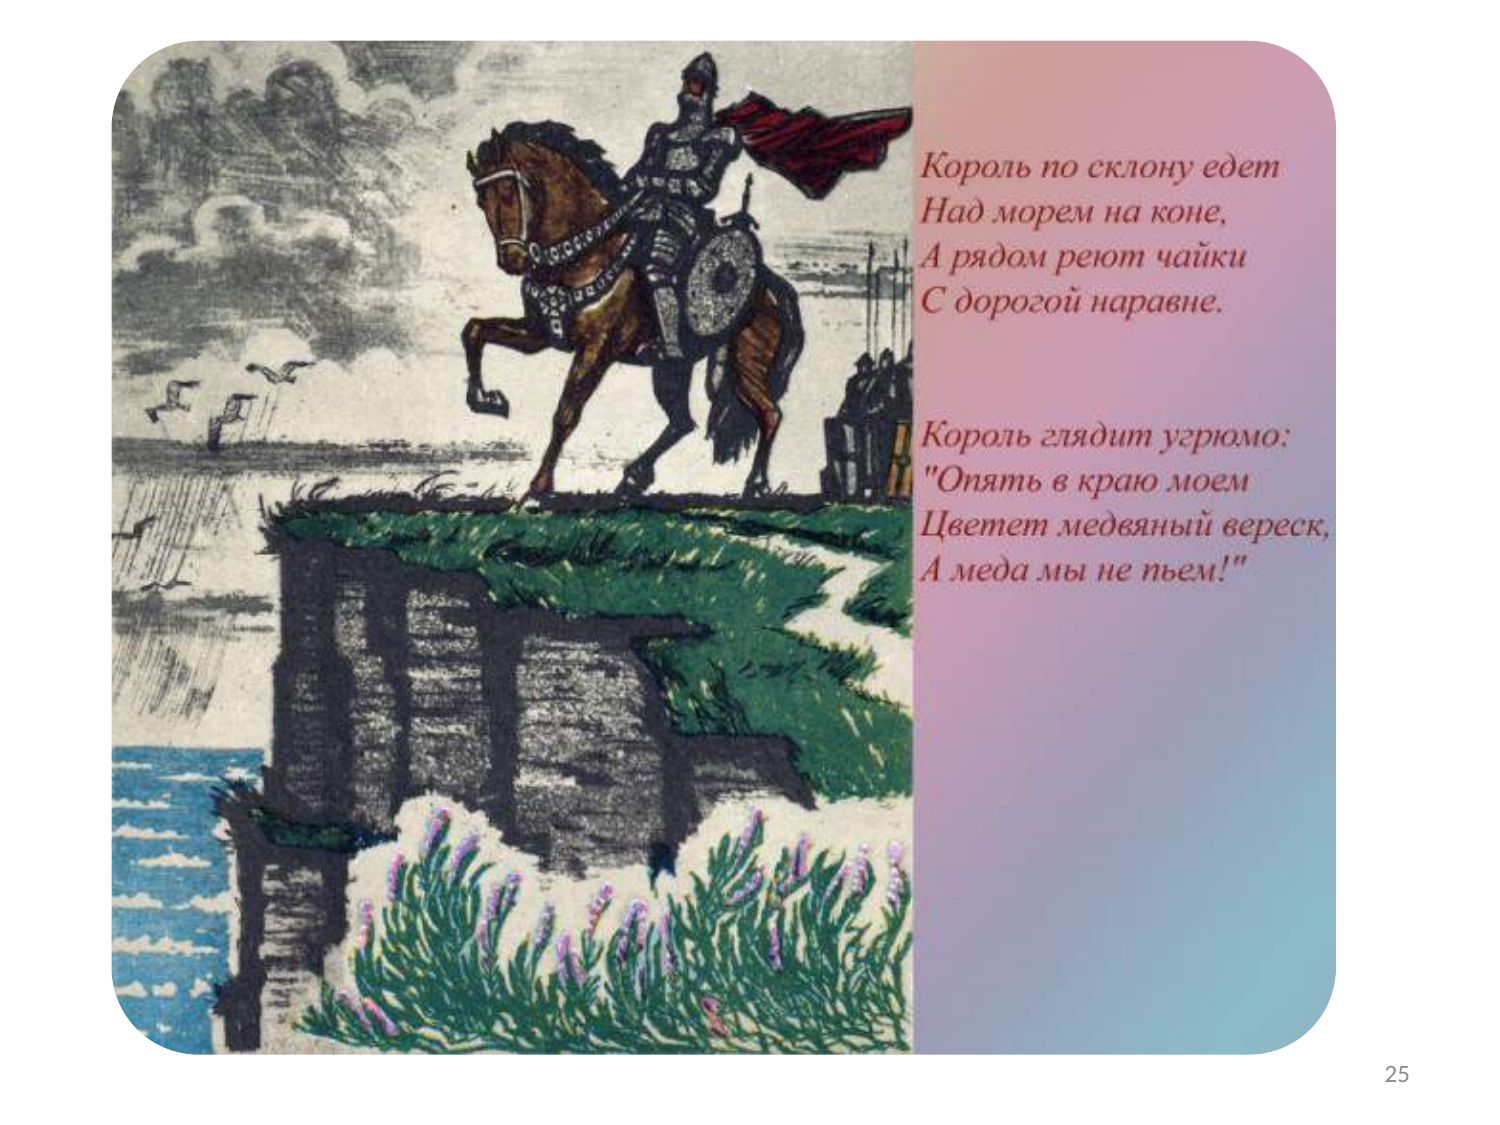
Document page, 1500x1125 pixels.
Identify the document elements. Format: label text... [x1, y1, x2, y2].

slide_number 25 [1074, 1042, 1425, 1103]
picture [111, 40, 1337, 1055]
